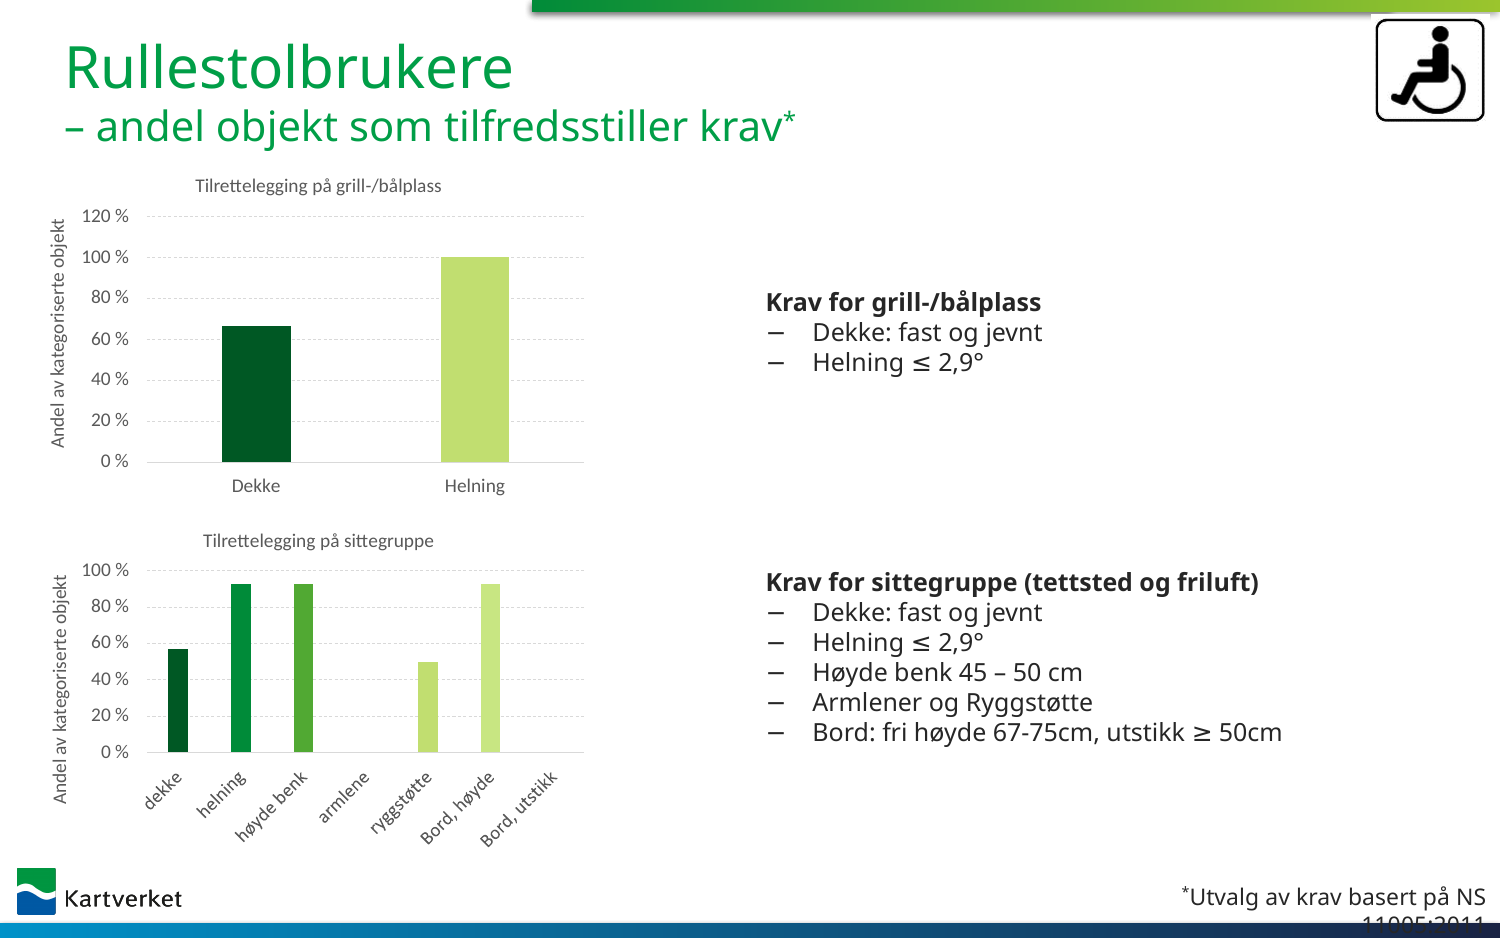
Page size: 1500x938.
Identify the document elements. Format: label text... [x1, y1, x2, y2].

picture [41, 520, 596, 859]
picture [1371, 13, 1491, 127]
text_box Krav for sittegruppe (tettsted og friluft) Dekke: fast og jevnt Helning ≤ 2,9° Høyde benk 45 – 50 cm Armlener og Ryggstøtte Bord: fri høyde 67-75cm, utstikk ≥ 50cm [750, 559, 1500, 754]
text_box Krav for grill-/bålplass Dekke: fast og jevnt Helning ≤ 2,9° [750, 279, 1452, 384]
text_box *Utvalg av krav basert på NS 11005:2011 [1068, 873, 1500, 938]
picture [41, 166, 596, 505]
text_box Rullestolbrukere – andel objekt som tilfredsstiller krav* [49, 14, 1431, 158]
